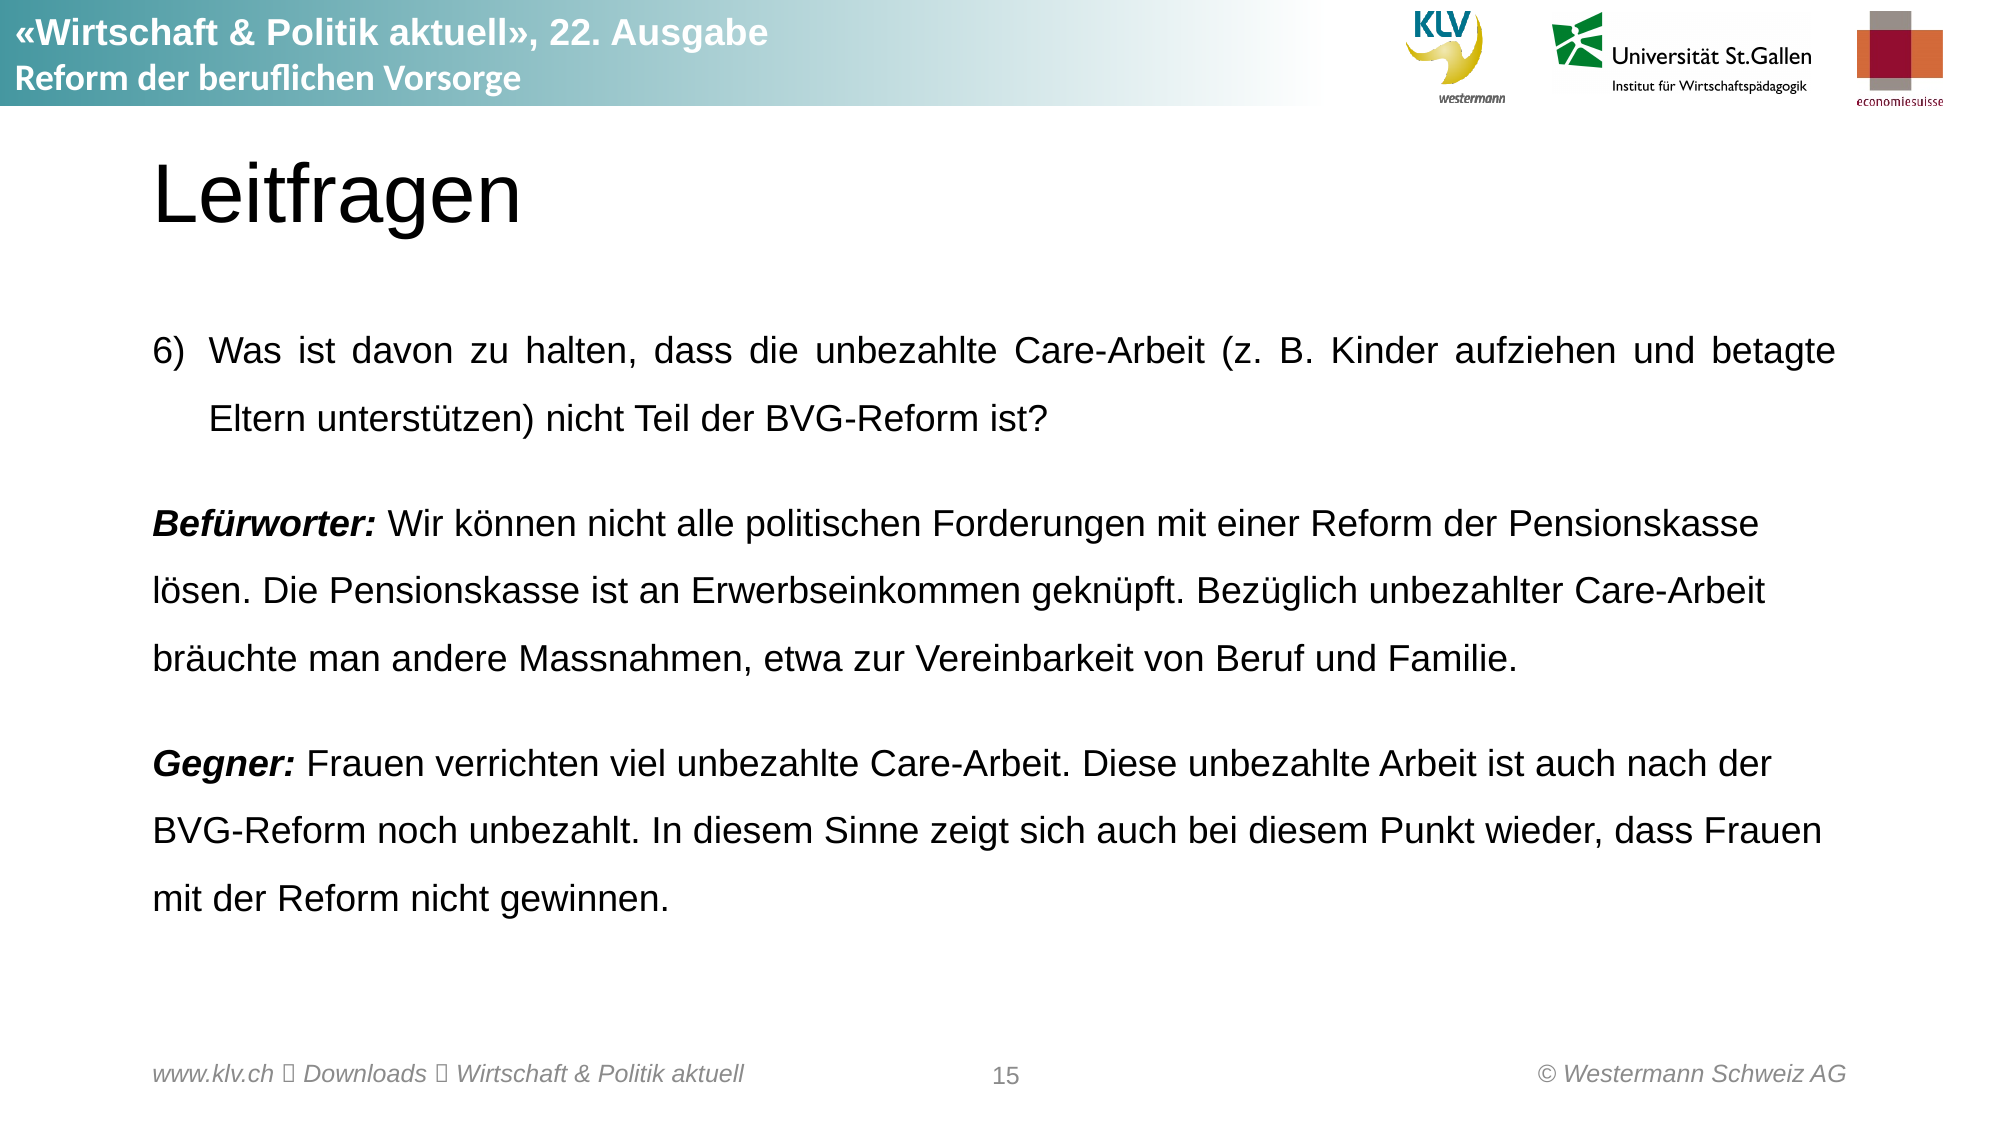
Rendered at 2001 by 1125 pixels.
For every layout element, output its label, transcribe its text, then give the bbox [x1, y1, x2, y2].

text_box © Westermann Schweiz AG [1204, 1042, 1863, 1103]
slide_number 15 [812, 1044, 1200, 1105]
picture [1857, 11, 1943, 106]
text_box Was ist davon zu halten, dass die unbezahlte Care-Arbeit (z. B. Kinder aufziehen und betagte Eltern unterstützen) nicht Teil der BVG-Reform ist? Befürworter: Wir können nicht alle politischen Forderungen mit einer Reform der Pensionskasse lösen. Die Pensionskasse ist an Erwerbseinkommen geknüpft. Bezüglich unbezahlter Care-Arbeit bräuchte man andere Massnahmen, etwa zur Vereinbarkeit von Beruf und Familie. Gegner: Frauen verrichten viel unbezahlte Care-Arbeit. Diese unbezahlte Arbeit ist auch nach der BVG-Reform noch unbezahlt. In diesem Sinne zeigt sich auch bei diesem Punkt wieder, dass Frauen mit der Reform nicht gewinnen. [137, 296, 1852, 927]
slide_number www.klv.ch  Downloads  Wirtschaft & Politik aktuell [137, 1042, 813, 1103]
picture [1552, 12, 1811, 92]
title Leitfragen [137, 92, 1863, 299]
picture [1406, 11, 1505, 92]
